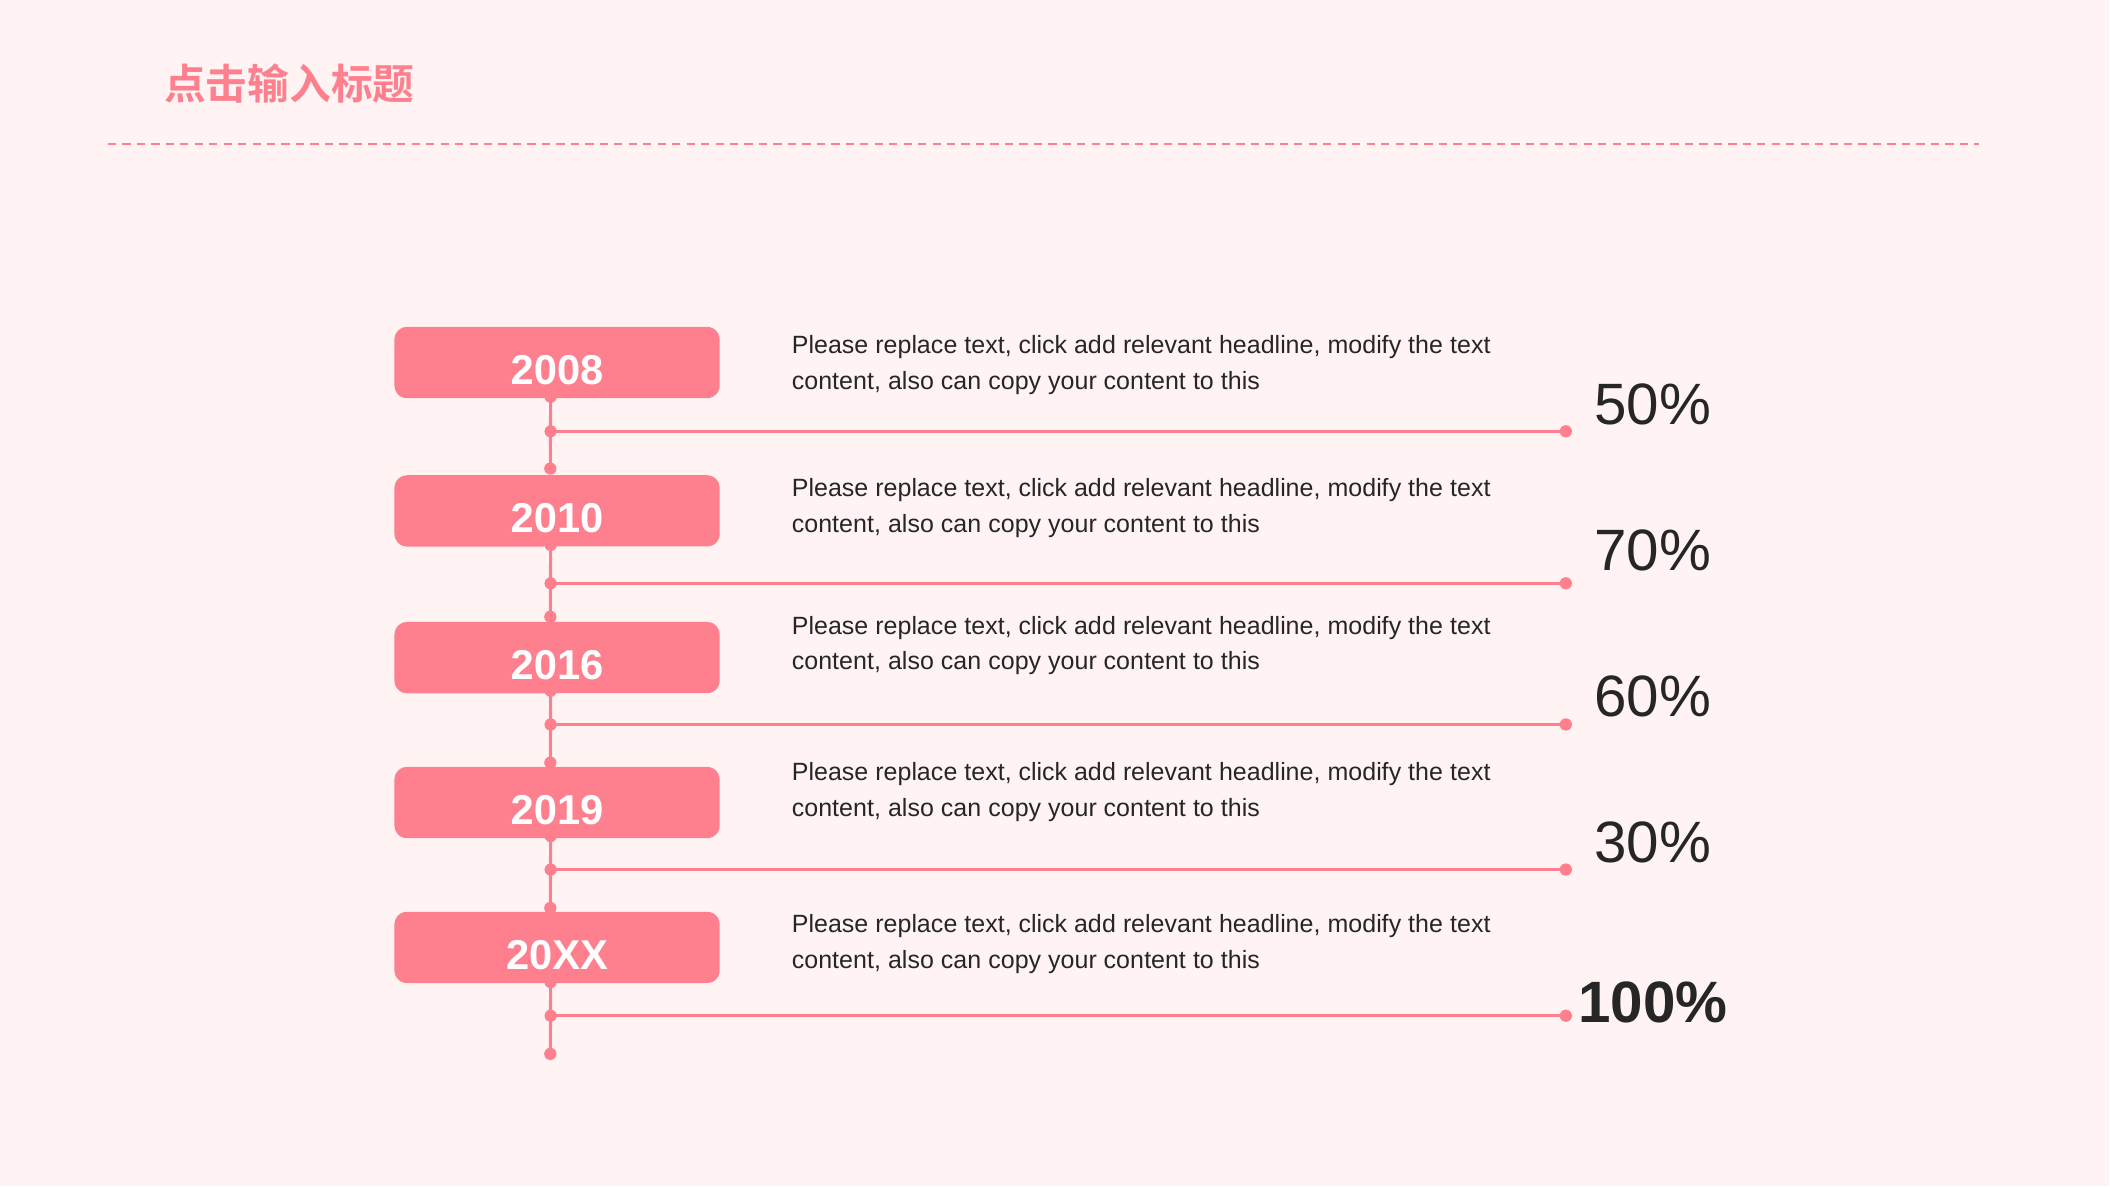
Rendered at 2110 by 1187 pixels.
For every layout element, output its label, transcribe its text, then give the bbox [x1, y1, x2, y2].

text_box 点击输入标题 [148, 49, 431, 116]
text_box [395, 322, 1728, 1054]
